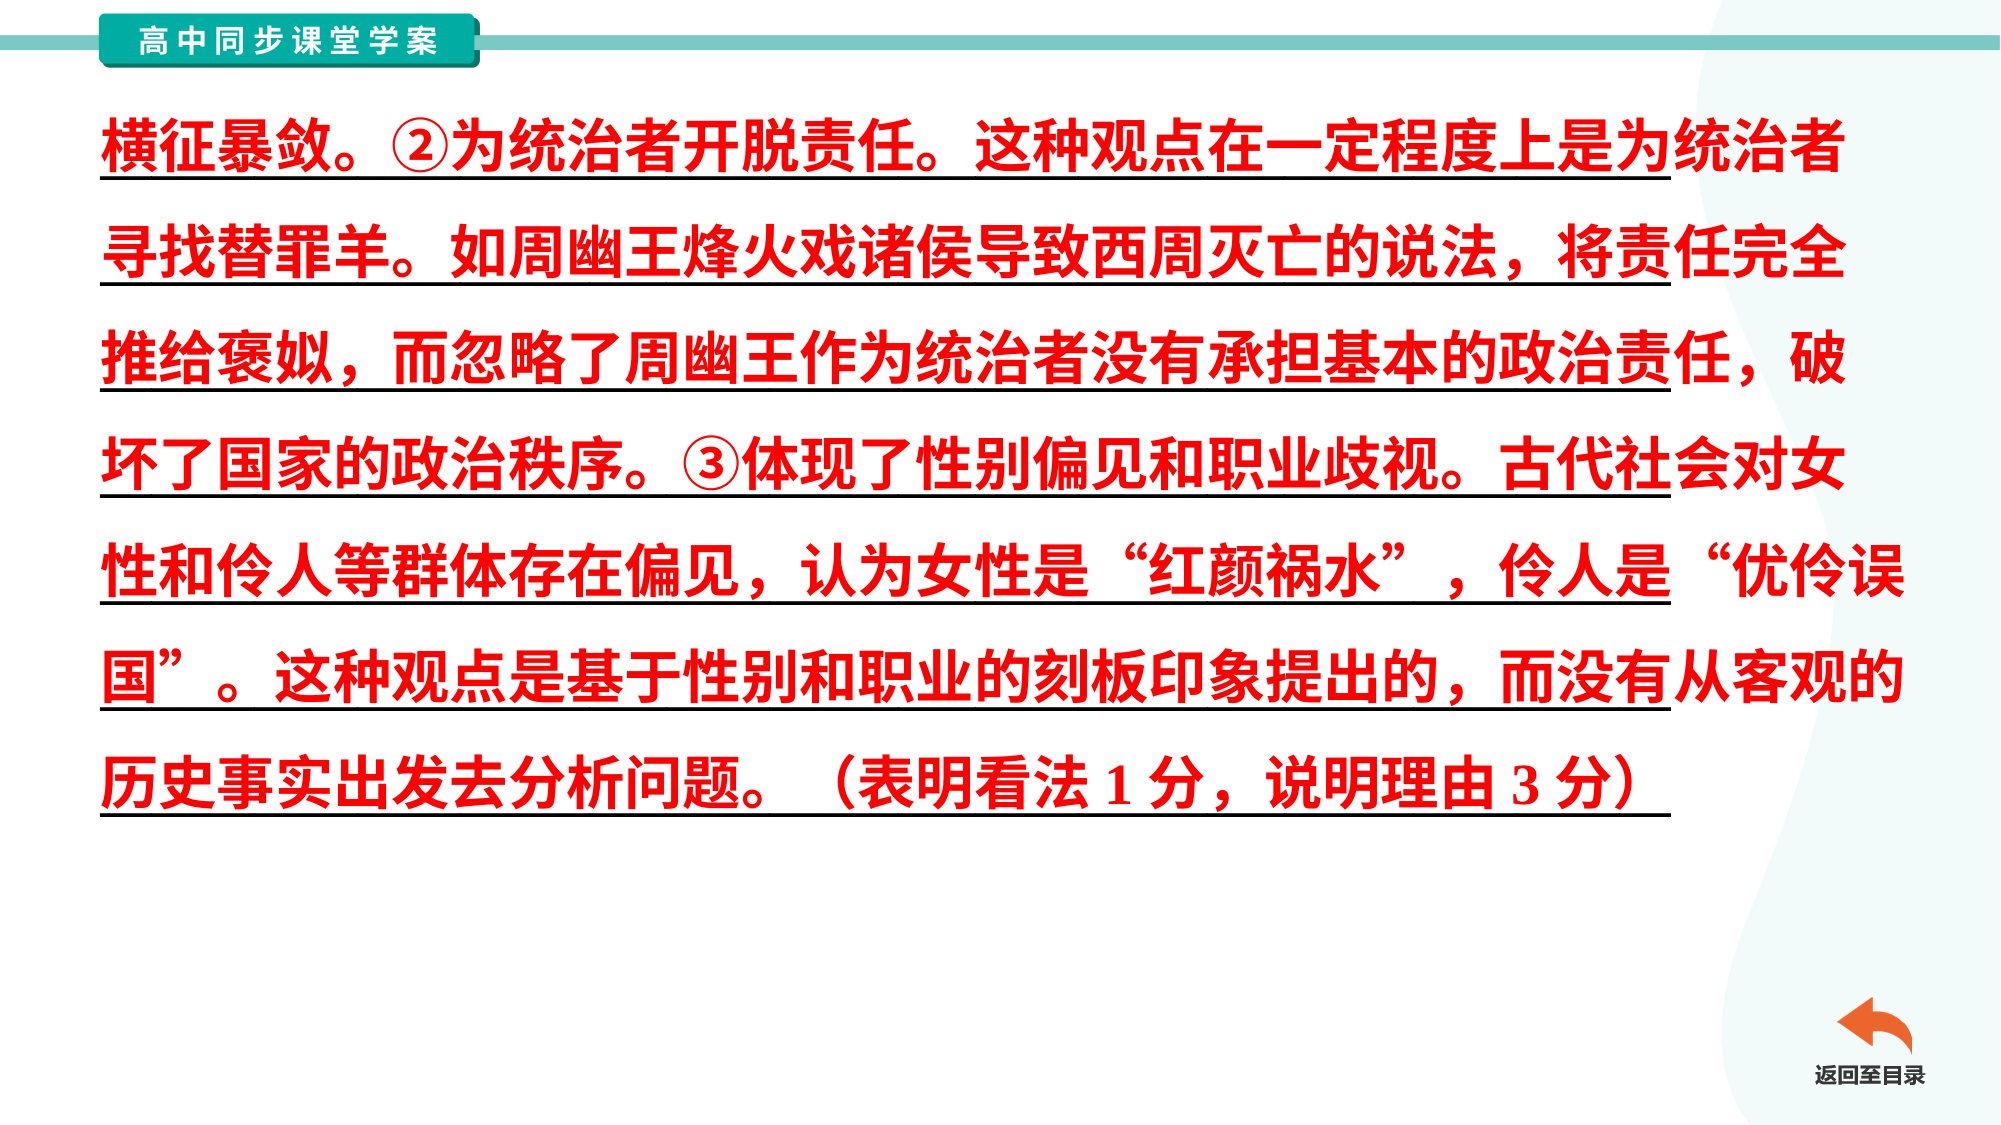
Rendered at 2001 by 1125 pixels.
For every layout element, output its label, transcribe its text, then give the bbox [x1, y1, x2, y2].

picture [0, 0, 2000, 1125]
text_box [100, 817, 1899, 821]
text_box 横征暴敛。②为统治者开脱责任。这种观点在一定程度上是为统治者 寻找替罪羊。如周幽王烽火戏诸侯导致西周灭亡的说法，将责任完全 推给褒姒，而忽略了周幽王作为统治者没有承担基本的政治责任，破 坏了国家的政治秩序。③体现了性别偏见和职业歧视。古代社会对女 性和伶人等群体存在偏见，认为女性是“红颜祸水”，伶人是“优伶误 国”。这种观点是基于性别和职业的刻板印象提出的，而没有从客观的 历史事实出发去分析问题。（表明看法1分，说明理由3分） [100, 72, 1899, 817]
